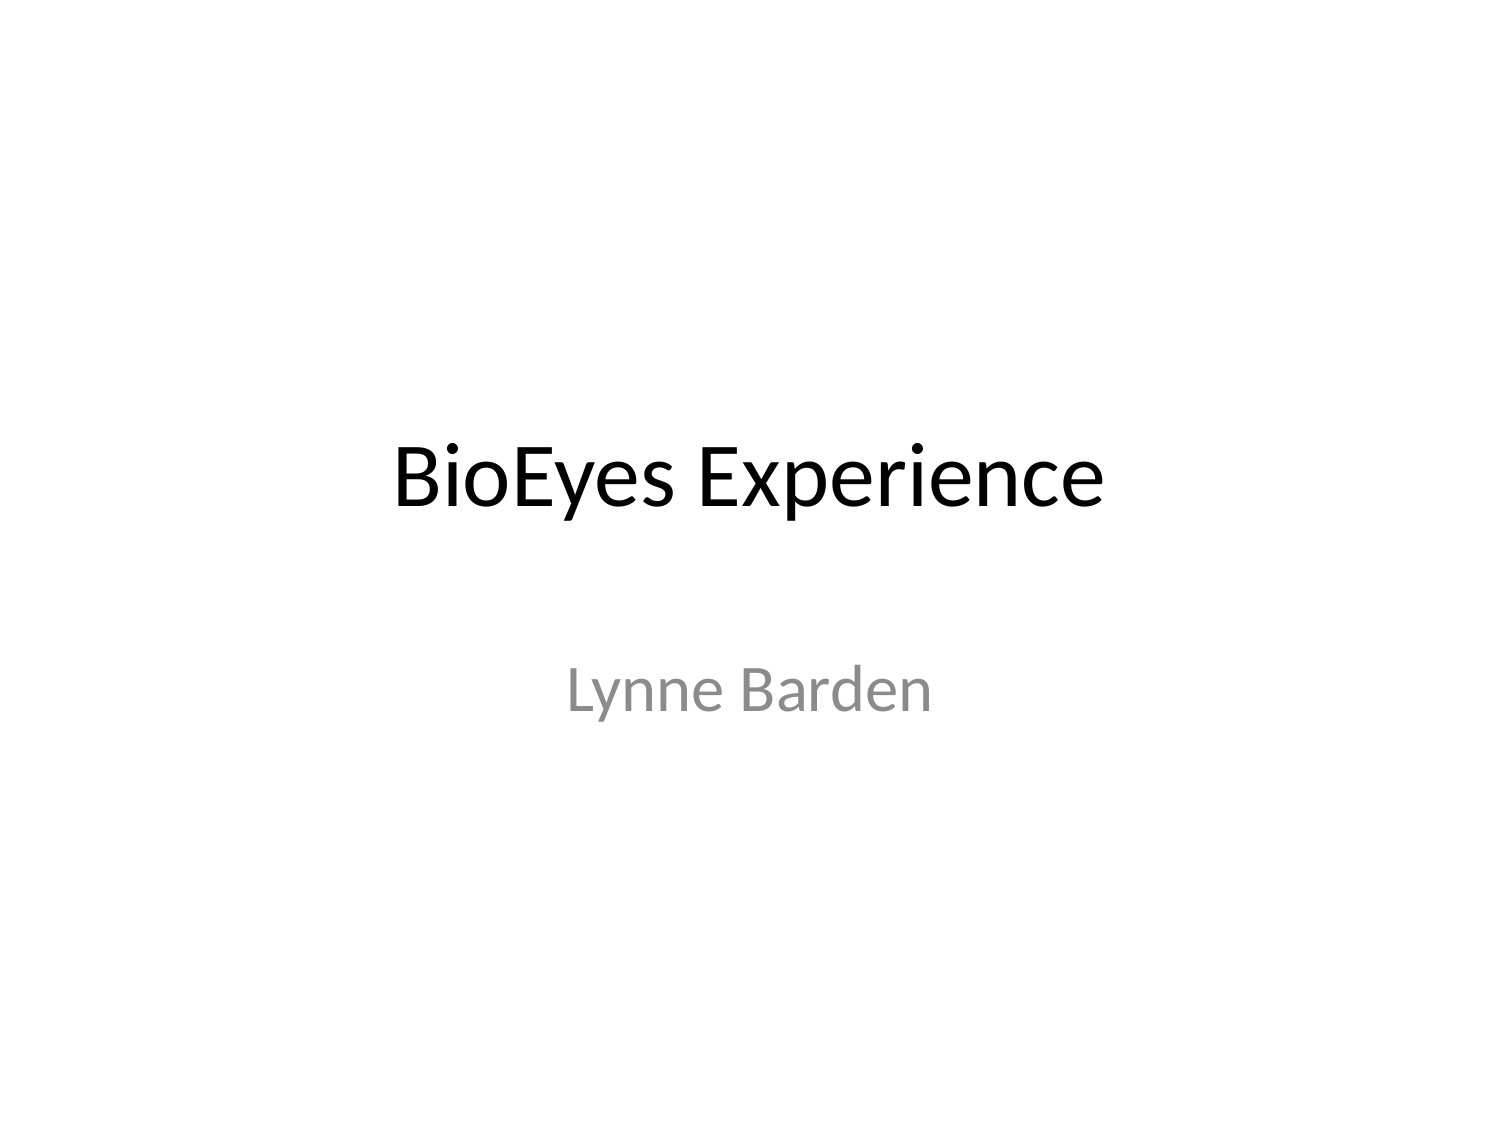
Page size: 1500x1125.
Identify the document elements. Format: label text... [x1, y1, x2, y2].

title BioEyes Experience [112, 349, 1388, 591]
subtitle Lynne Barden [225, 637, 1275, 925]
